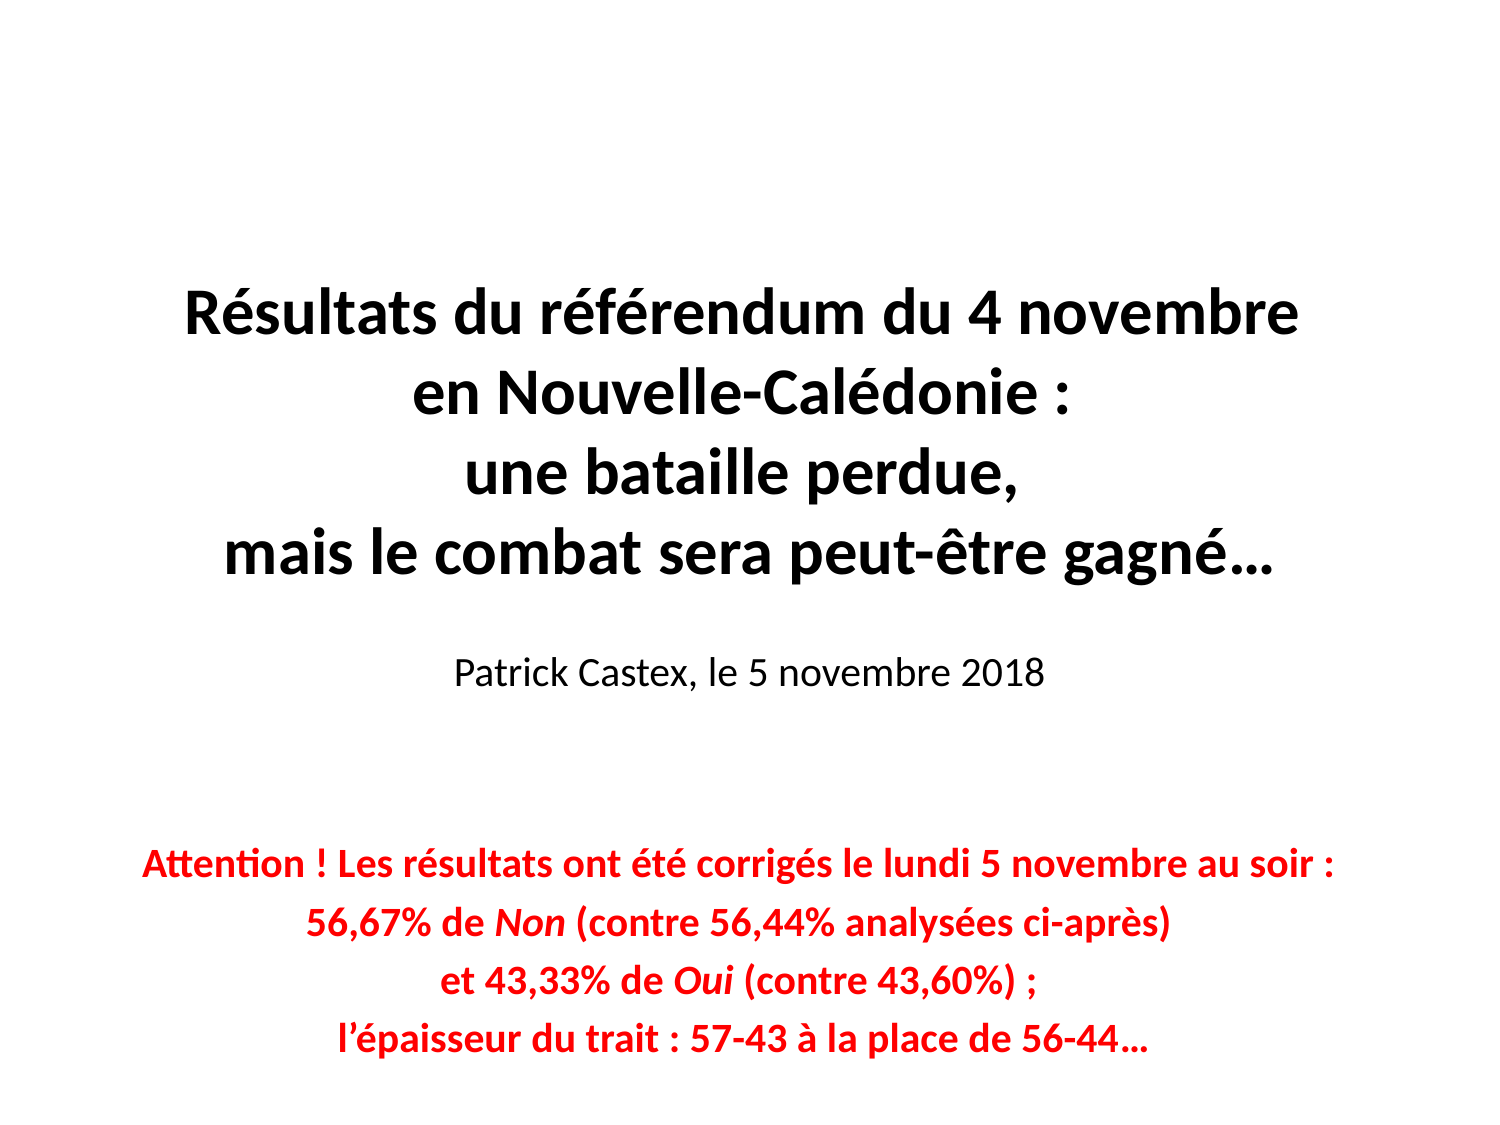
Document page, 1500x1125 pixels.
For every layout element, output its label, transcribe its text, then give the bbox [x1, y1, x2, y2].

text_box Attention ! Les résultats ont été corrigés le lundi 5 novembre au soir : 56,67% de Non (contre 56,44% analysées ci-après) et 43,33% de Oui (contre 43,60%) ; l’épaisseur du trait : 57-43 à la place de 56-44… [39, 828, 1439, 1091]
title Résultats du référendum du 4 novembre en Nouvelle-Calédonie : une bataille perdue, mais le combat sera peut-être gagné… [112, 206, 1388, 650]
subtitle Patrick Castex, le 5 novembre 2018 [225, 637, 1275, 719]
